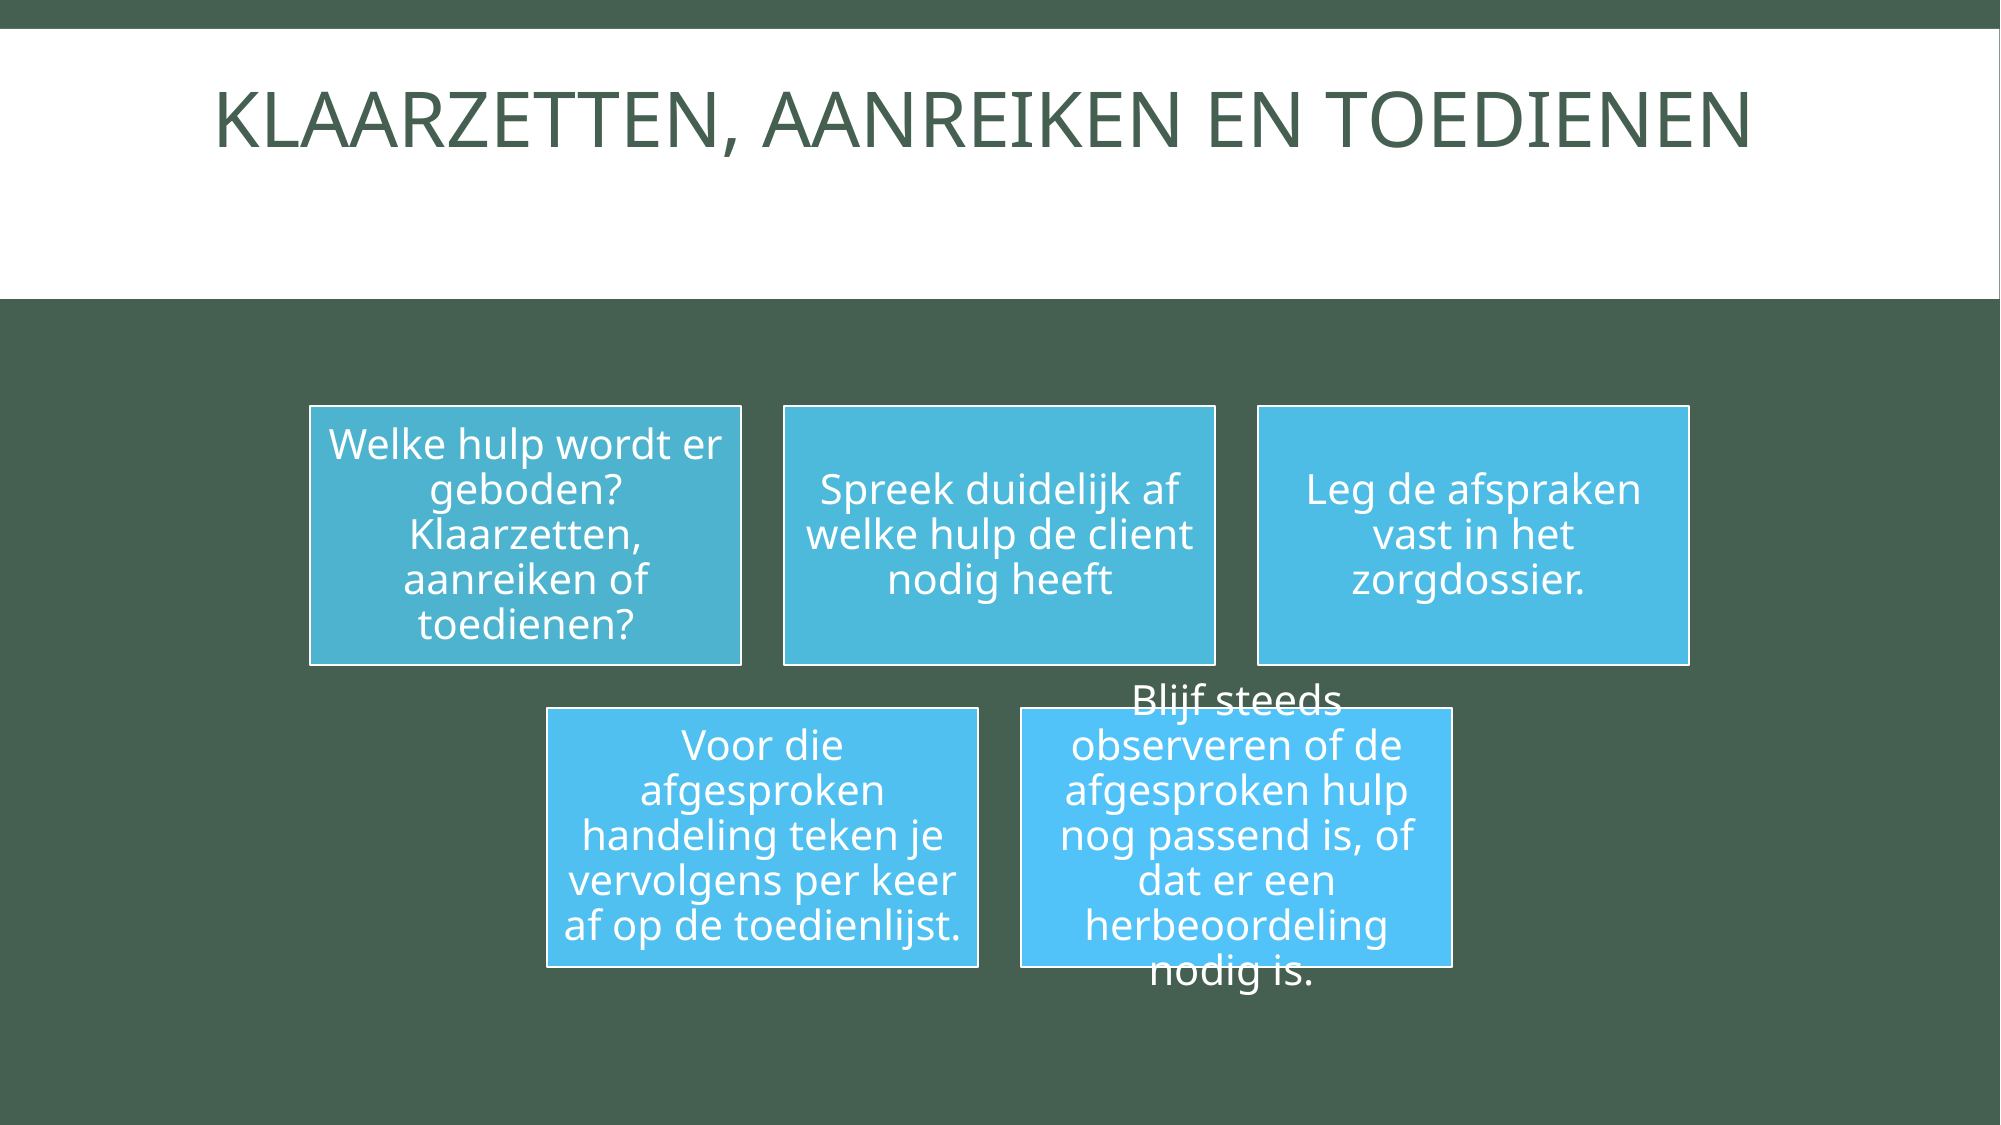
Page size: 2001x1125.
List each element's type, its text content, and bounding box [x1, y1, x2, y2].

title Klaarzetten, aanreiken en toedienen [197, 46, 1803, 295]
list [197, 405, 1803, 967]
